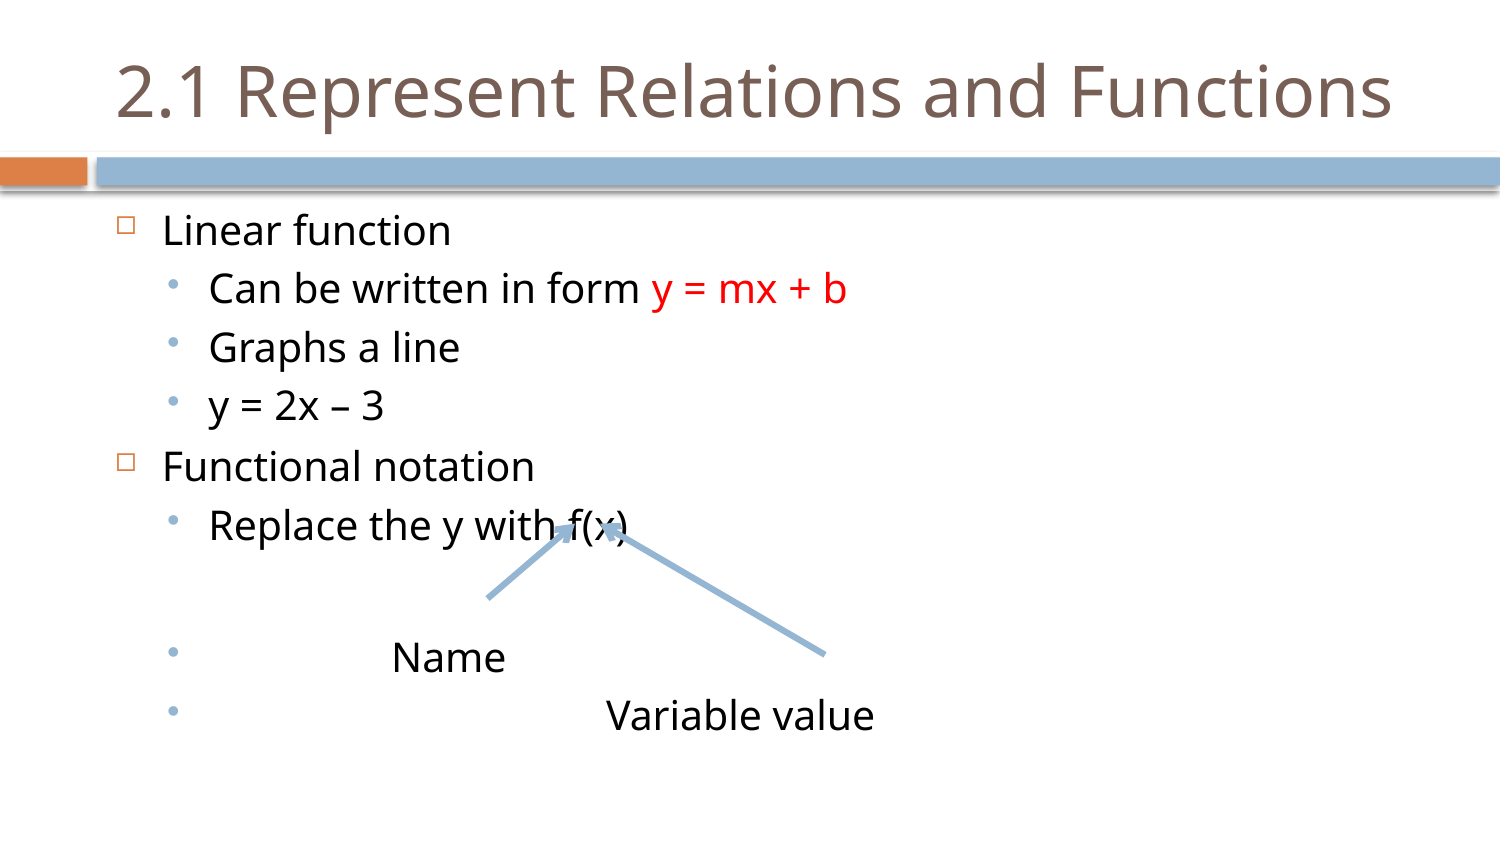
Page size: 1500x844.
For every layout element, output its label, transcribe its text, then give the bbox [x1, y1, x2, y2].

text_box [493, 516, 569, 606]
list Linear function Can be written in form y = mx + b Graphs a line y = 2x – 3 Functional notation Replace the y with f(x) Name Variable value [100, 196, 1438, 750]
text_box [599, 523, 826, 656]
title 2.1 Represent Relations and Functions [100, 28, 1438, 150]
